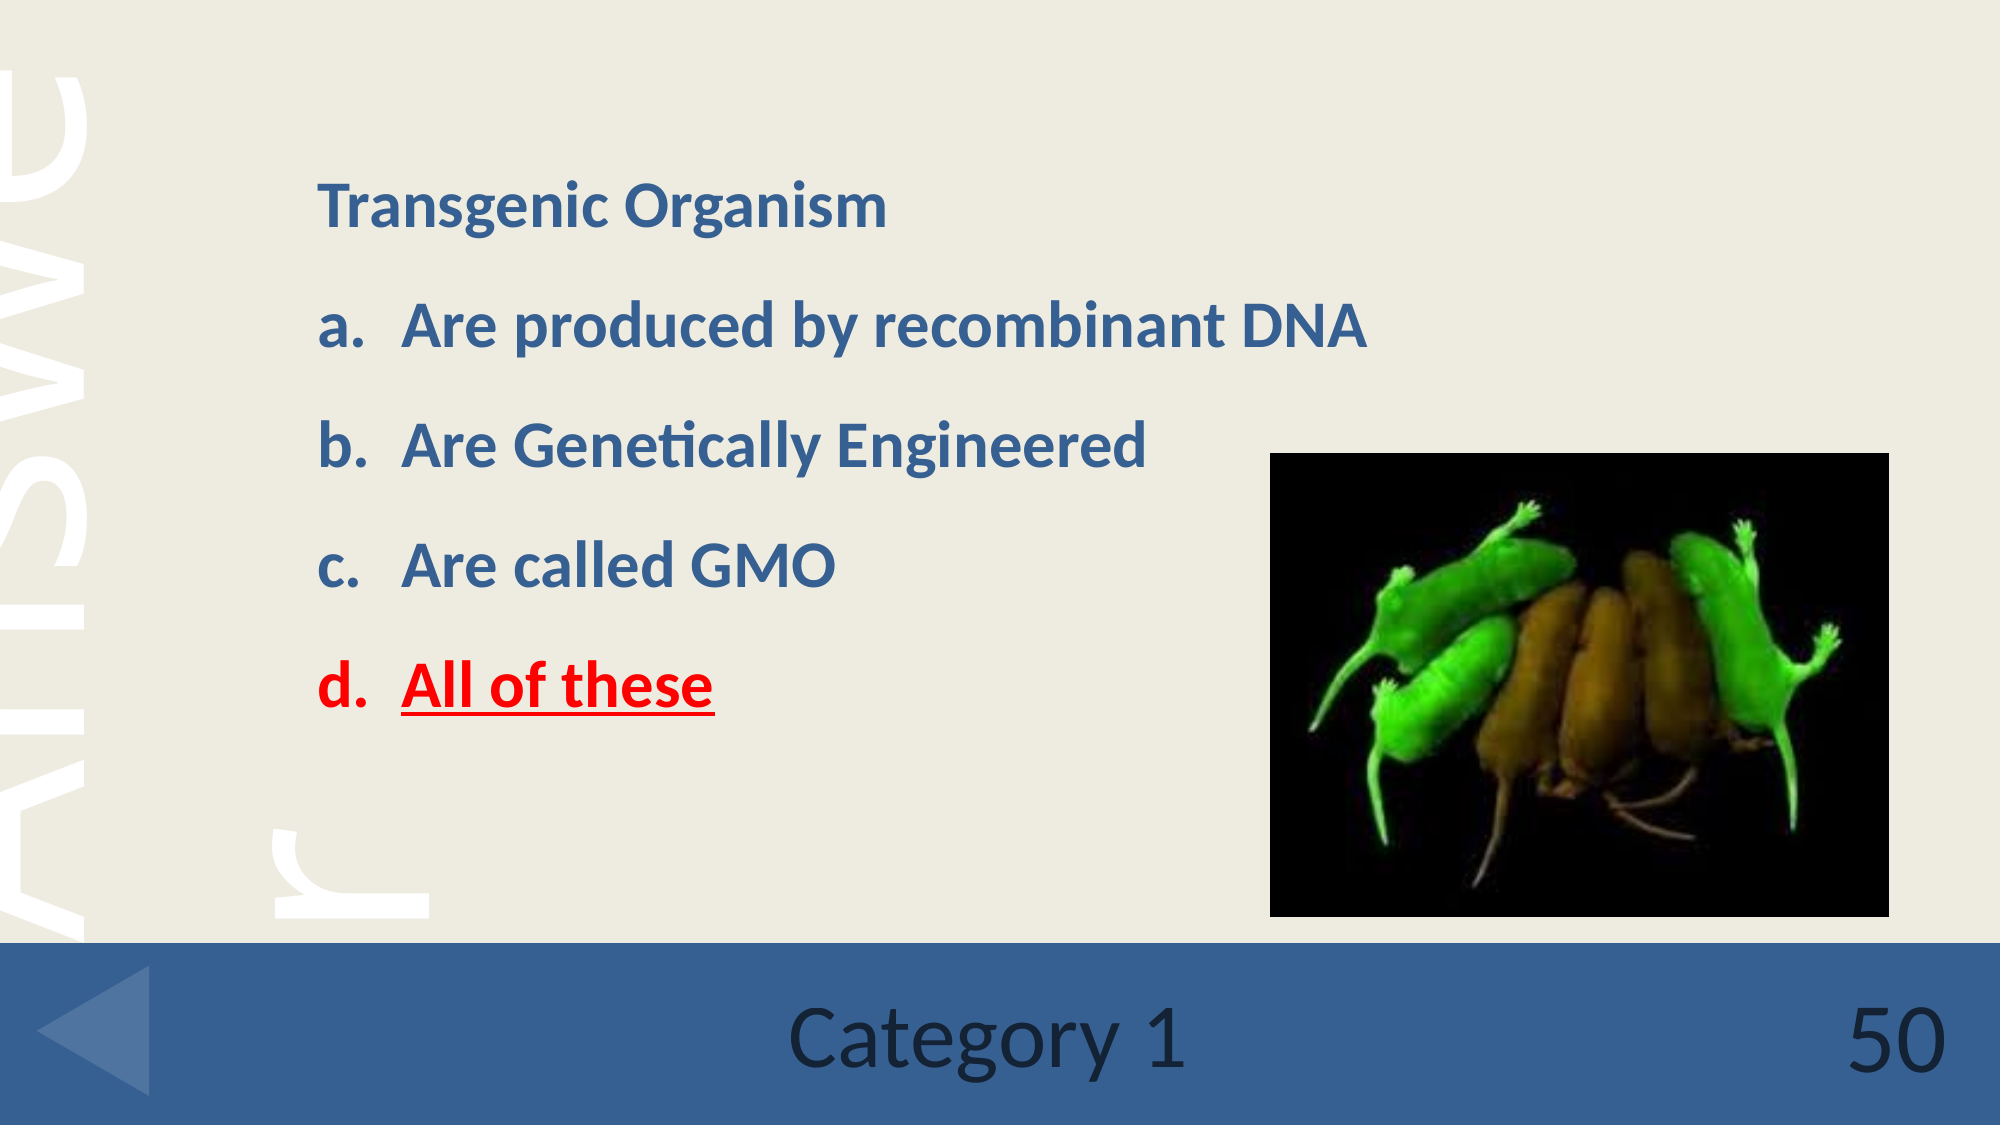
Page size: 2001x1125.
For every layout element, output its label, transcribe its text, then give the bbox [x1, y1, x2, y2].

list Transgenic Organism Are produced by recombinant DNA Are Genetically Engineered Are called GMO All of these [302, 115, 1874, 847]
list 50 [1889, 967, 1963, 1097]
picture [1270, 453, 1889, 917]
title Category 1 [88, 937, 1889, 1125]
